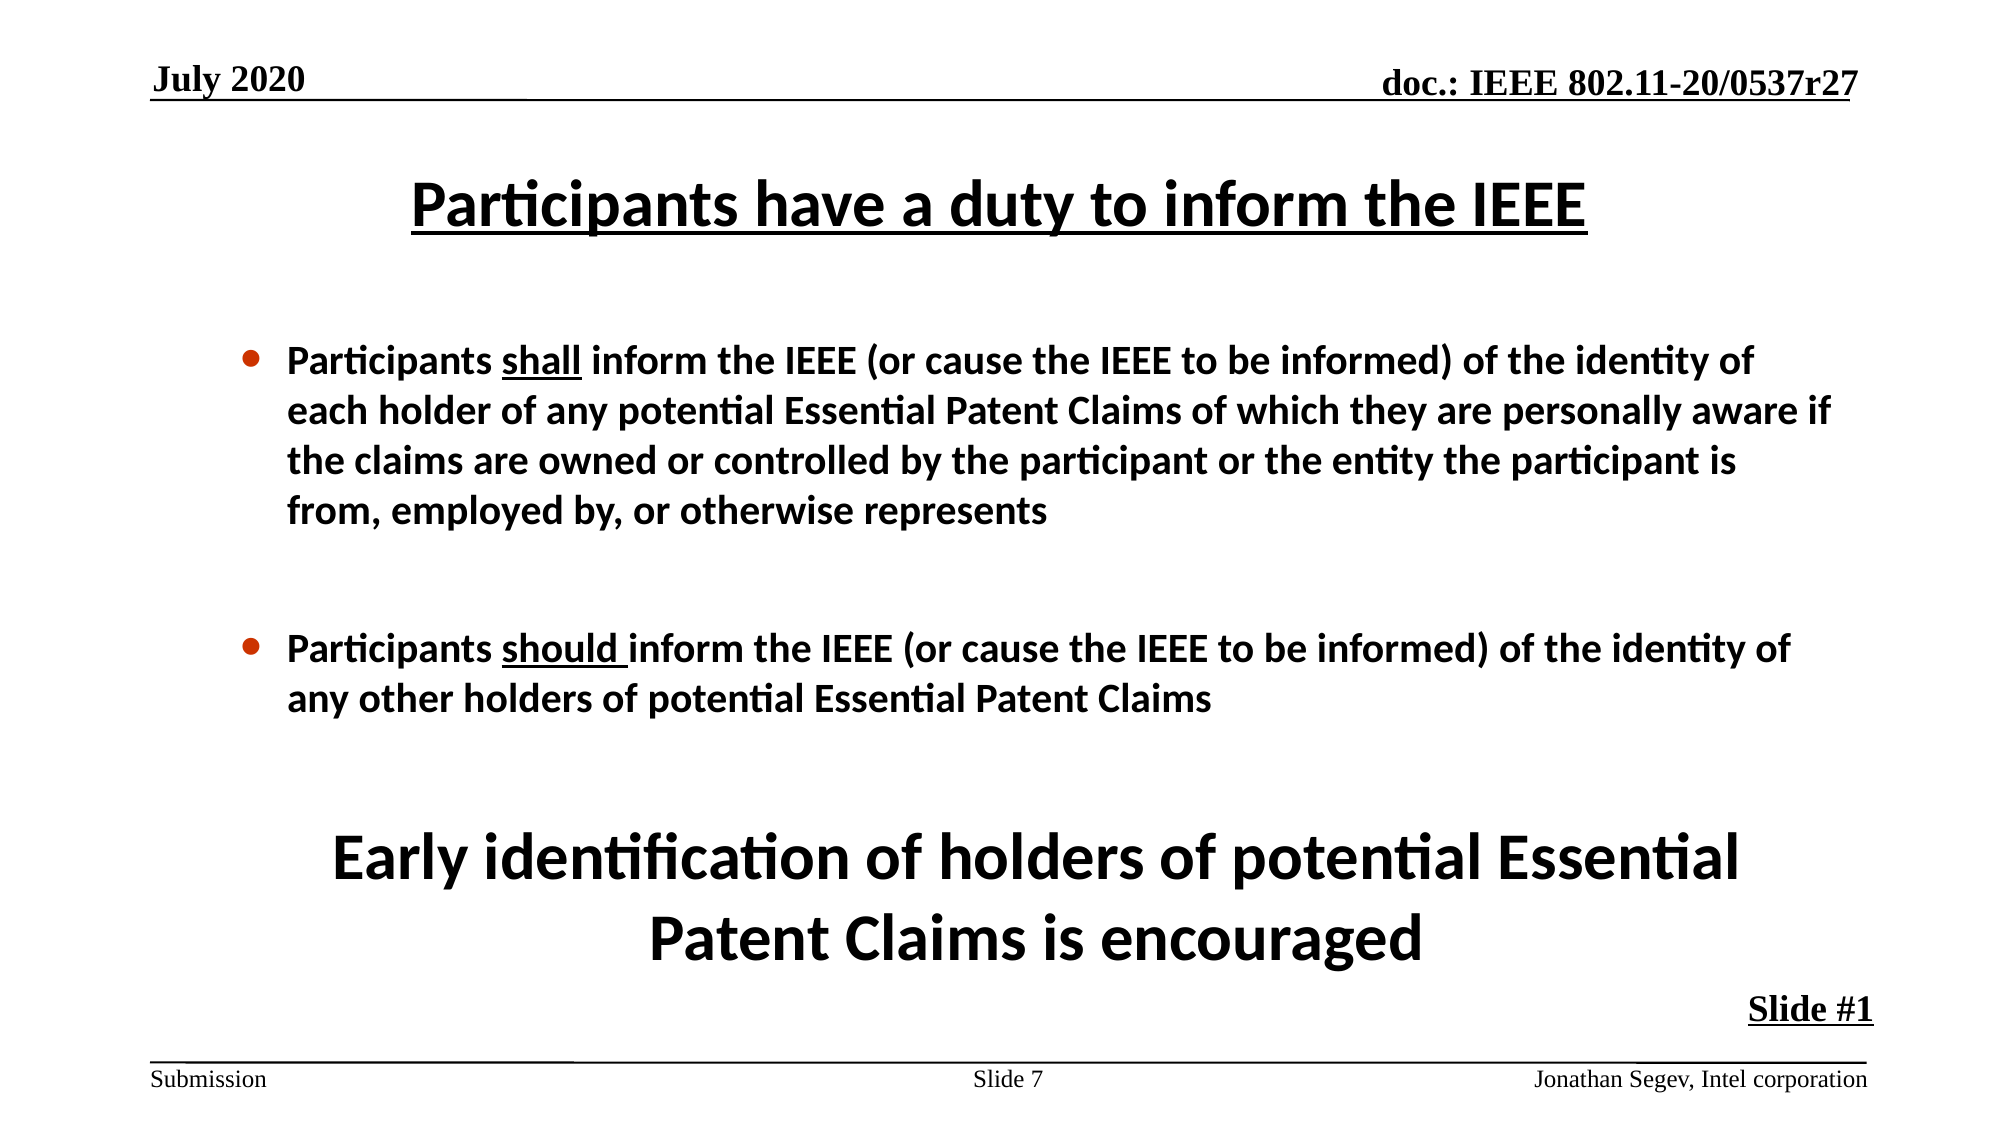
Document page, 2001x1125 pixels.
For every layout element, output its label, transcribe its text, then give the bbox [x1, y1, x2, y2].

title Participants have a duty to inform the IEEE [149, 112, 1850, 288]
footer Jonathan Segev, Intel corporation [1171, 1061, 1869, 1093]
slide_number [152, 54, 563, 100]
list Participants shall inform the IEEE (or cause the IEEE to be informed) of the identity of each holder of any potential Essential Patent Claims of which they are personally aware if the claims are owned or controlled by the participant or the entity the participant is from, employed by, or otherwise represents Participants should inform the IEEE (or cause the IEEE to be informed) of the identity of any other holders of potential Essential Patent Claims Early identification of holders of potential Essential Patent Claims is encouraged [149, 324, 1850, 1000]
text_box Slide #1 [1733, 976, 1890, 1037]
slide_number Slide 7 [950, 1061, 1067, 1123]
